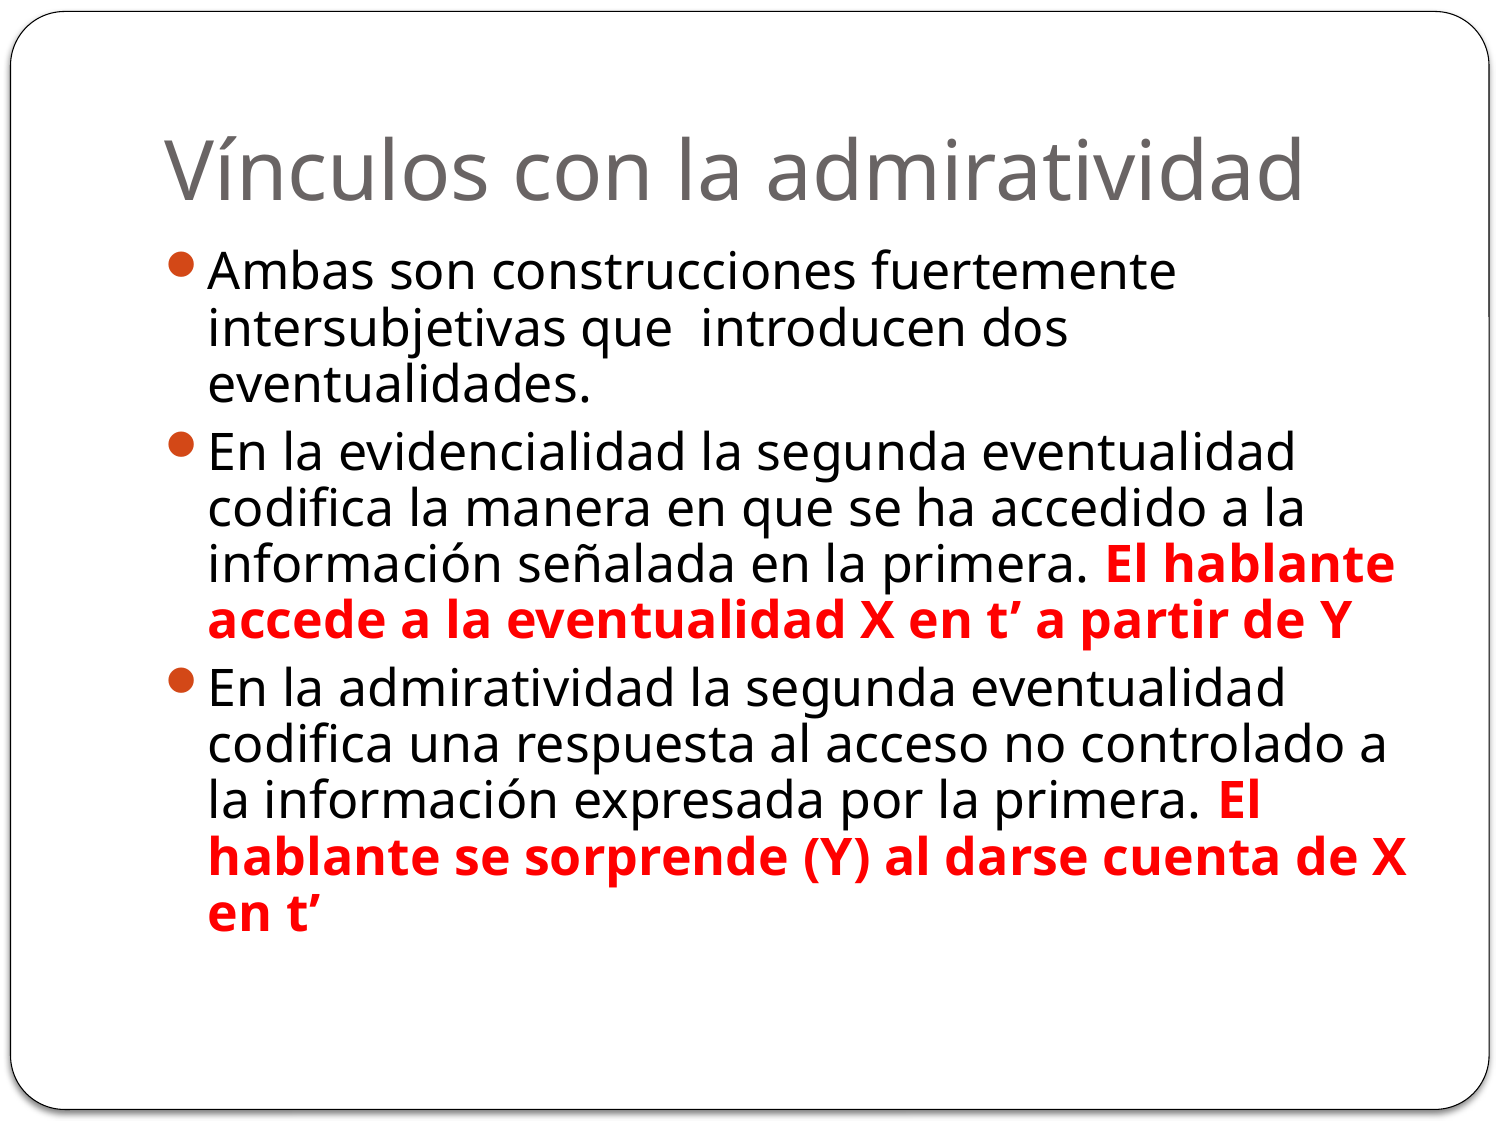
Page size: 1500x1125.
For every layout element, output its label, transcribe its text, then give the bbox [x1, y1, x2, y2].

title Vínculos con la admiratividad [150, 45, 1425, 233]
list Ambas son construcciones fuertemente intersubjetivas que introducen dos eventualidades. En la evidencialidad la segunda eventualidad codifica la manera en que se ha accedido a la información señalada en la primera. El hablante accede a la eventualidad X en t’ a partir de Y En la admiratividad la segunda eventualidad codifica una respuesta al acceso no controlado a la información expresada por la primera. El hablante se sorprende (Y) al darse cuenta de X en t’ [150, 237, 1425, 988]
